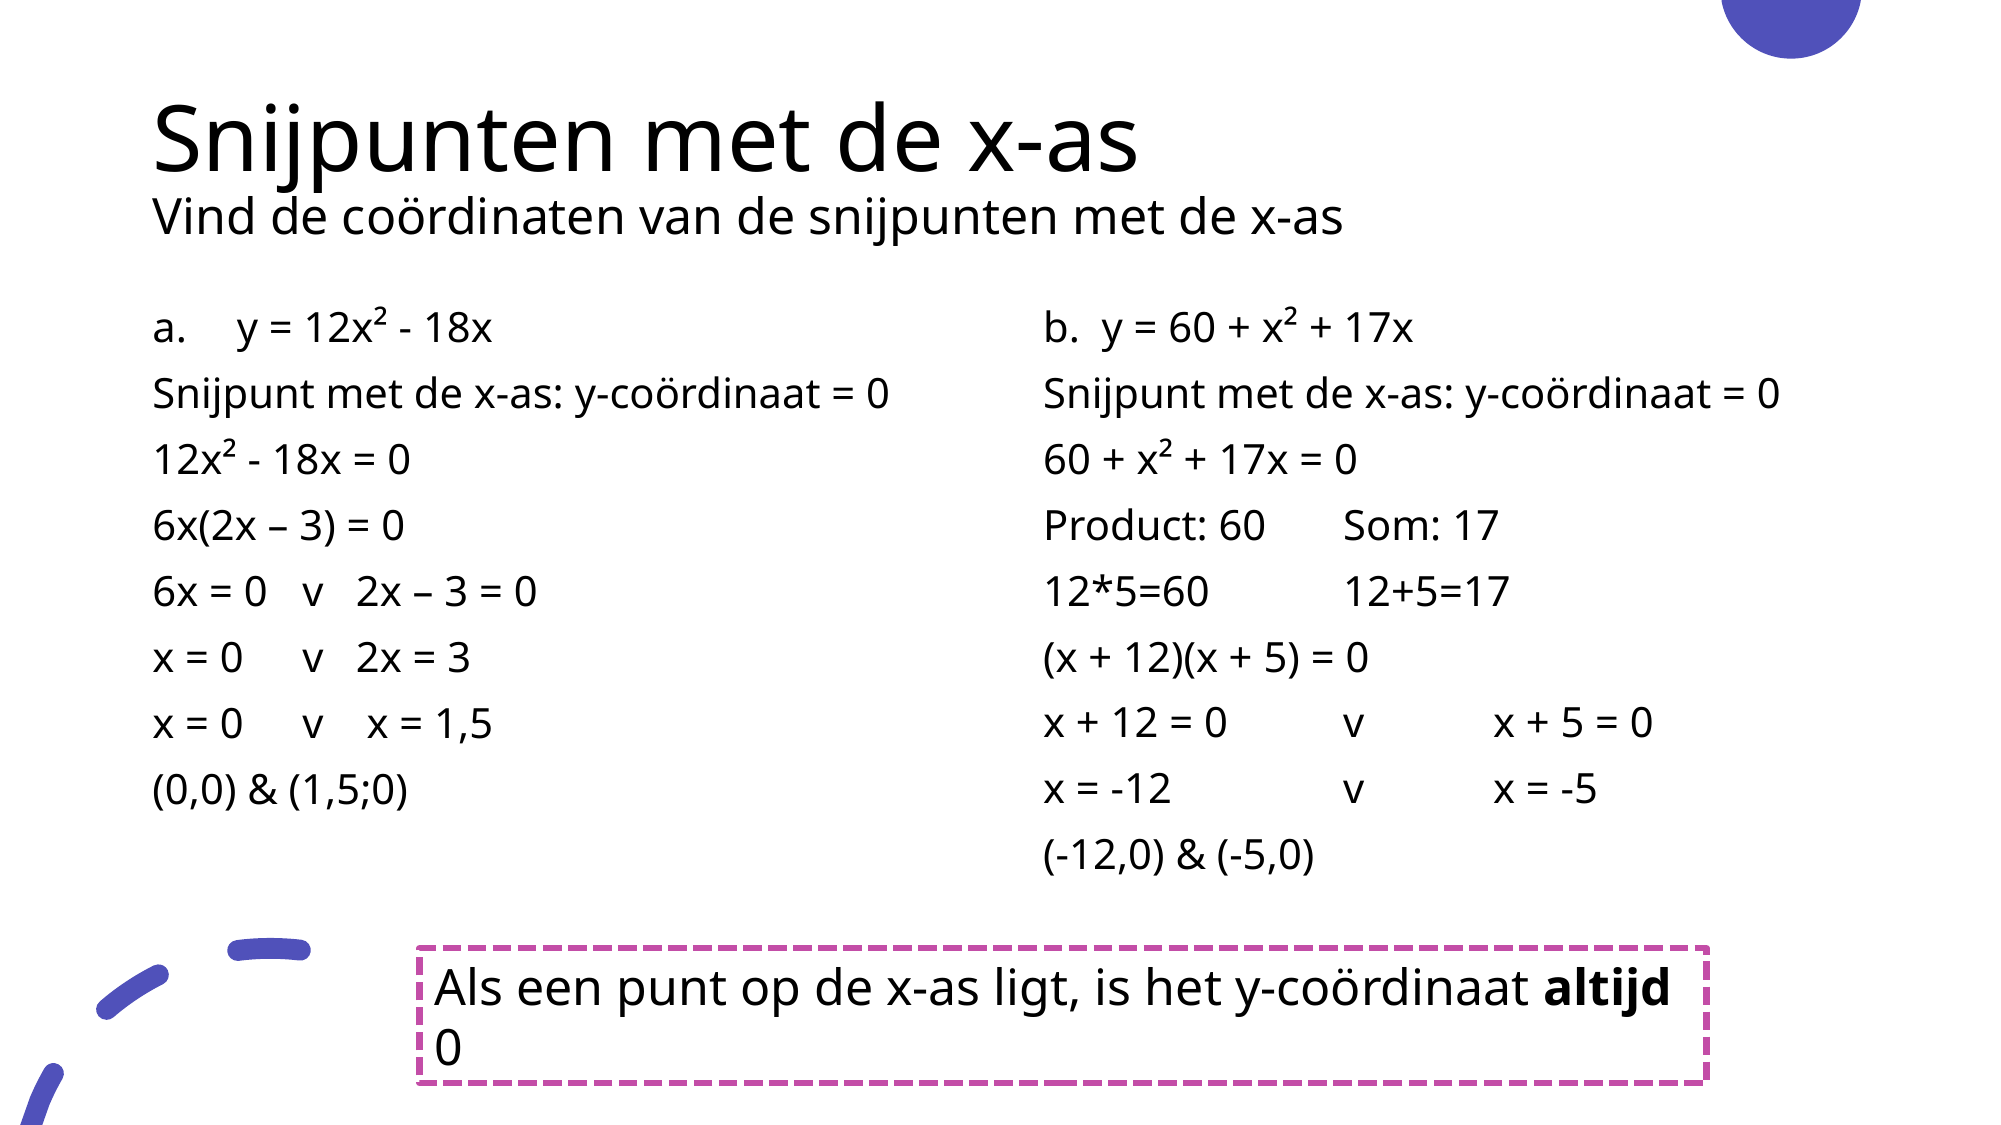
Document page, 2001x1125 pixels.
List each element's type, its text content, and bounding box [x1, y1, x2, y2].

title Snijpunten met de x-as Vind de coördinaten van de snijpunten met de x-as [137, 59, 1863, 278]
text_box b. y = 60 + x² + 17x Snijpunt met de x-as: y-coördinaat = 0 60 + x² + 17x = 0 Product: 60 Som: 17 12*5=60 12+5=17 (x + 12)(x + 5) = 0 x + 12 = 0 v x + 5 = 0 x = -12 v x = -5 (-12,0) & (-5,0) [1028, 299, 1824, 886]
text_box Als een punt op de x-as ligt, is het y-coördinaat altijd 0 [419, 948, 1707, 1084]
list y = 12x² - 18x Snijpunt met de x-as: y-coördinaat = 0 12x² - 18x = 0 6x(2x – 3) = 0 6x = 0 v 2x – 3 = 0 x = 0 v 2x = 3 x = 0 v x = 1,5 (0,0) & (1,5;0) [137, 299, 1085, 933]
